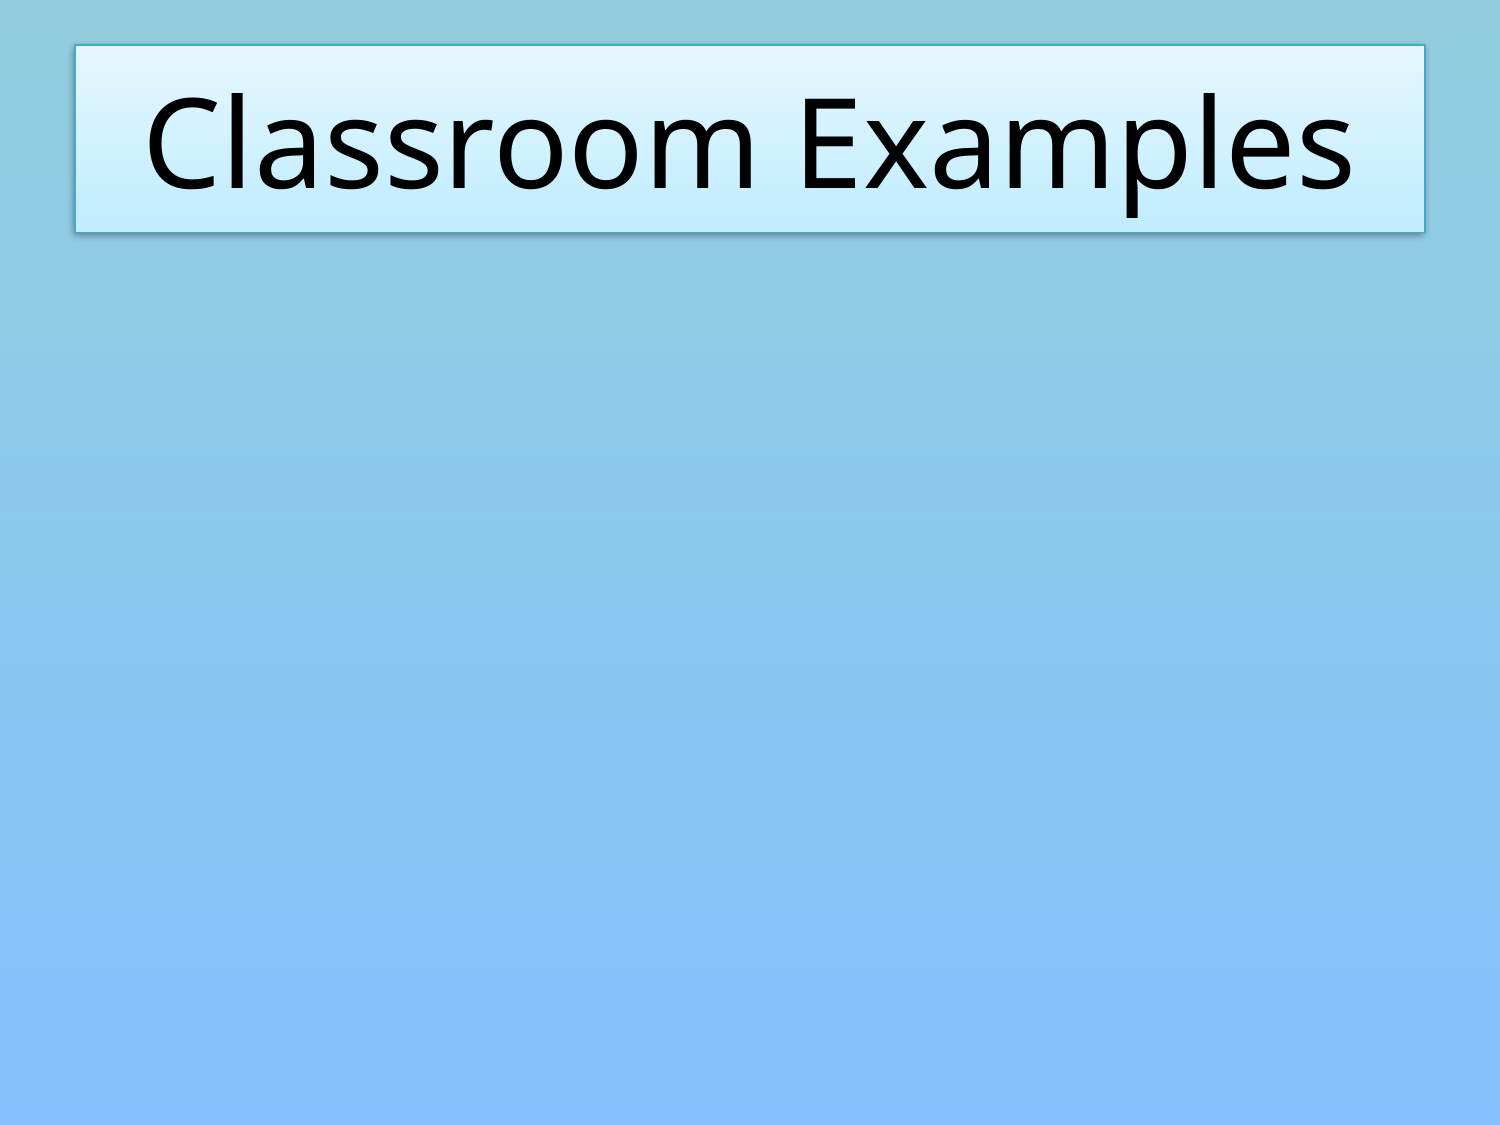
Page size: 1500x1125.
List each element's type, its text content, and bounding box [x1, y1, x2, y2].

title Classroom Examples [74, 44, 1426, 233]
